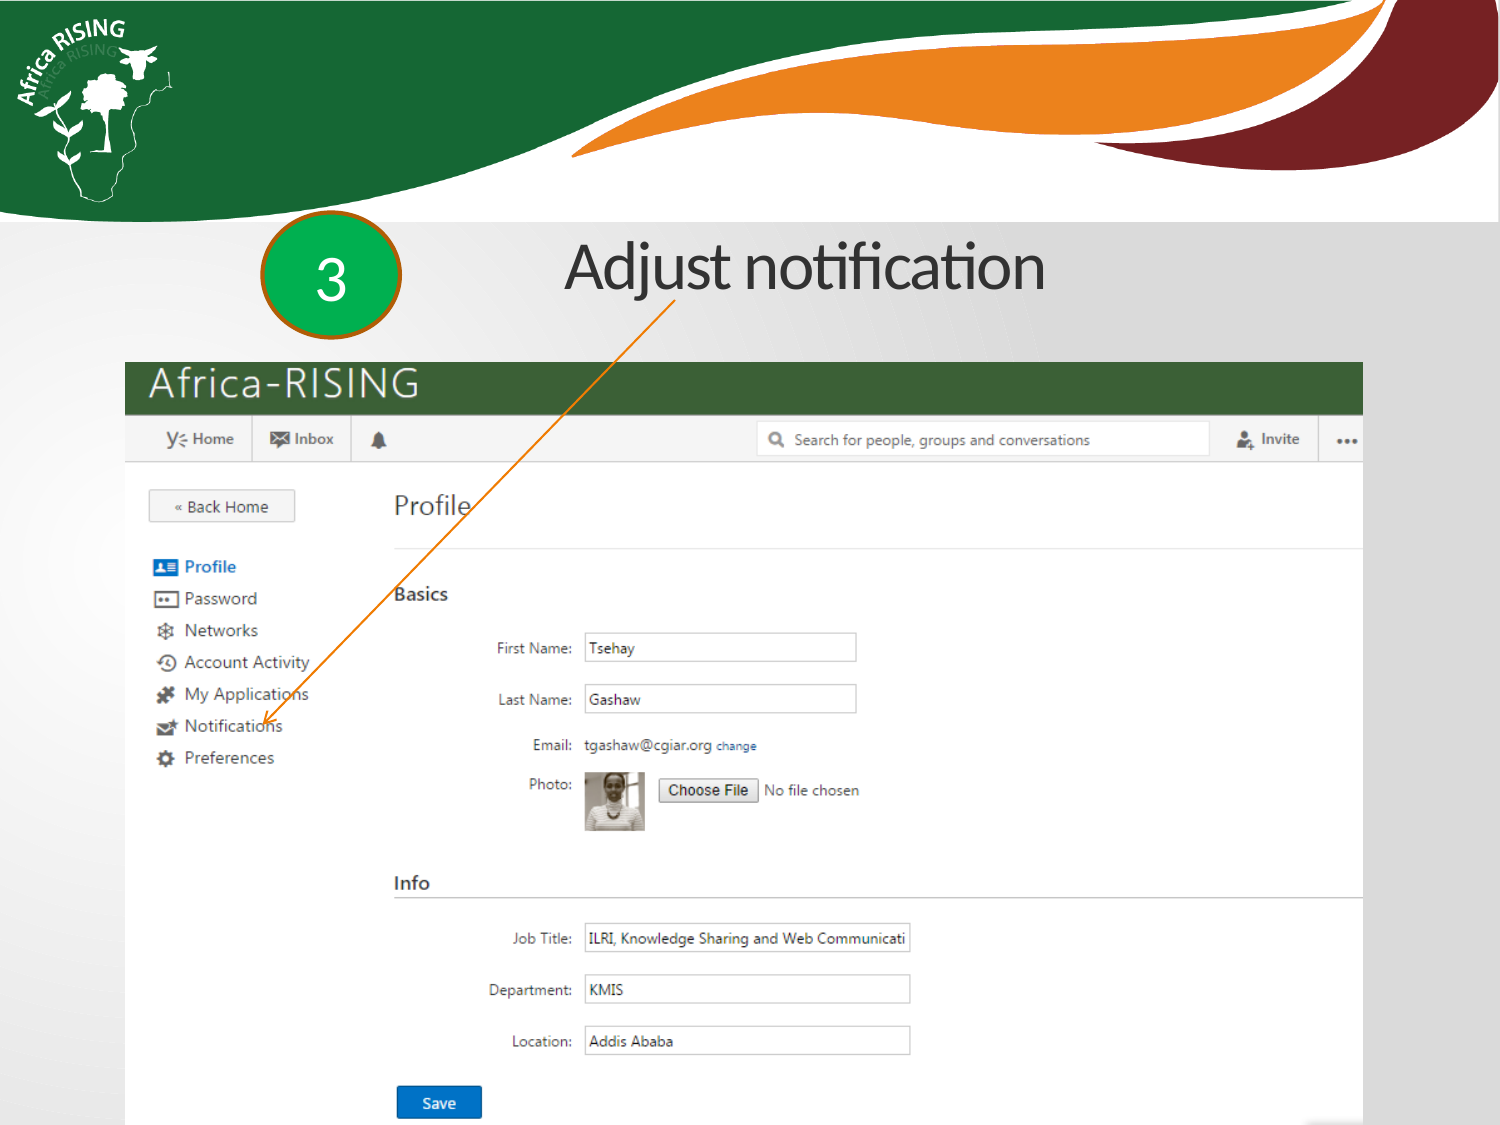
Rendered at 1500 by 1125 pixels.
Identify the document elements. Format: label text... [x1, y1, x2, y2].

picture [124, 361, 1363, 1125]
text_box 3 [260, 210, 403, 295]
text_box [261, 299, 676, 726]
title Adjust notification [549, 212, 1238, 313]
picture [0, 0, 1499, 222]
